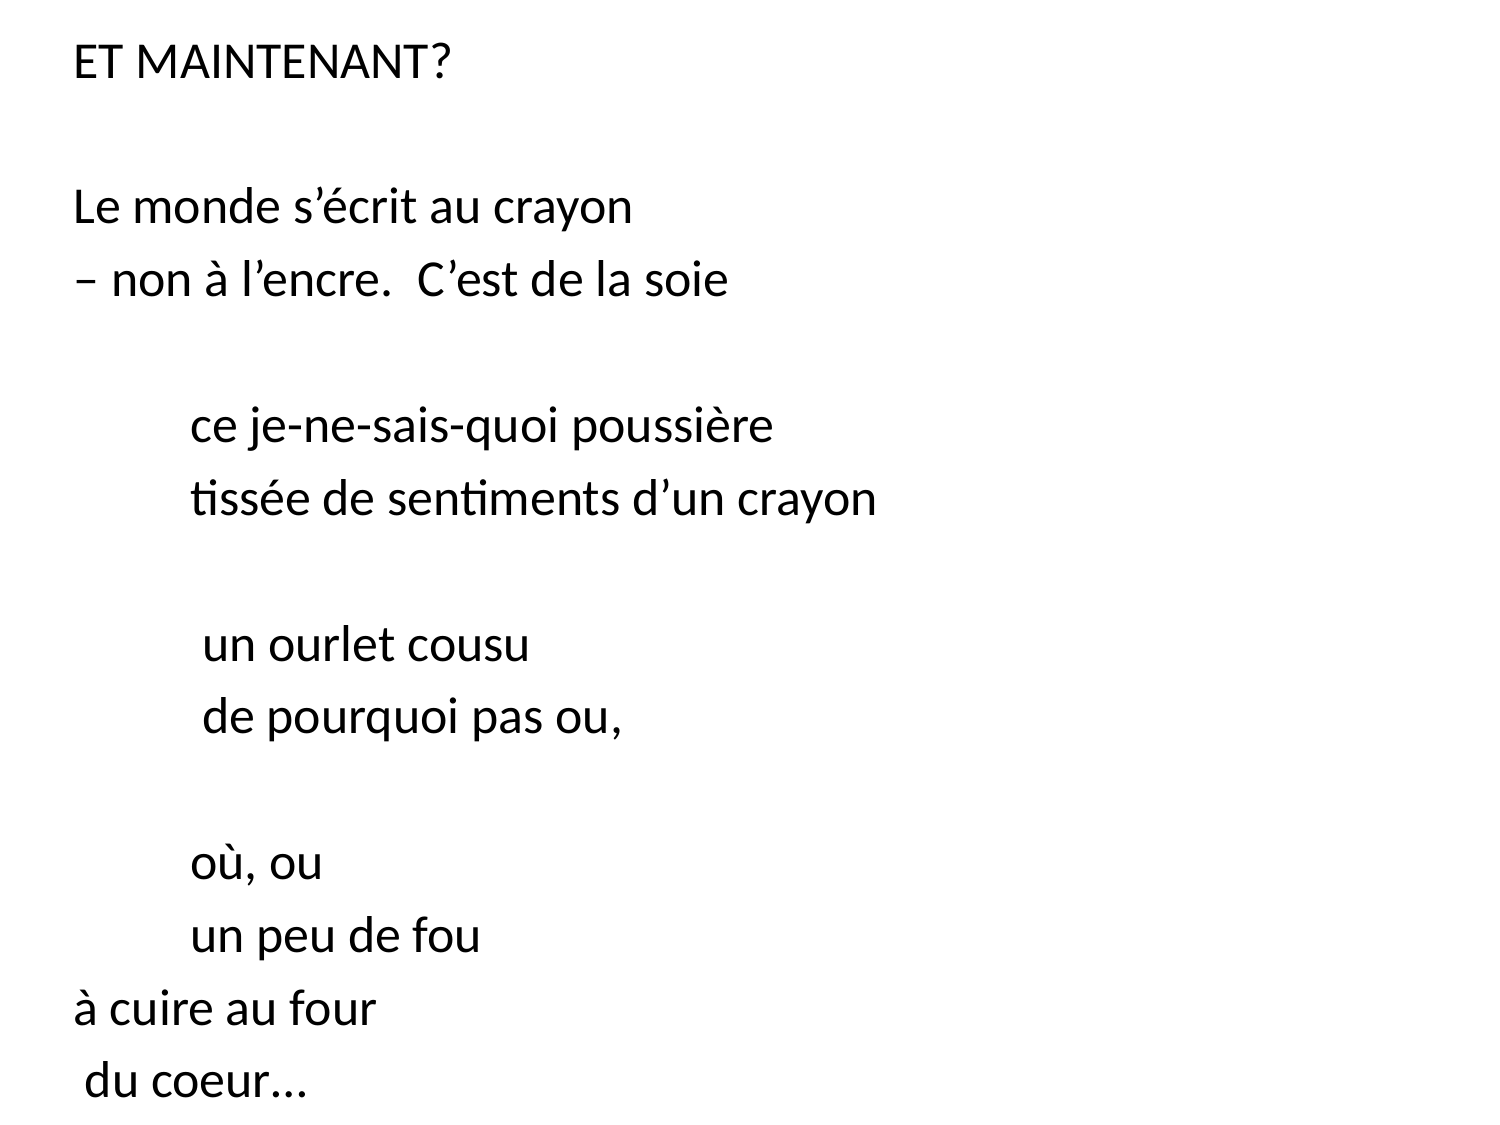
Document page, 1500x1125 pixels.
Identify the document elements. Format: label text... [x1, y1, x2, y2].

list ET MAINTENANT? Le monde s’écrit au crayon – non à l’encre. C’est de la soie ce je-ne-sais-quoi poussière tissée de sentiments d’un crayon un ourlet cousu de pourquoi pas ou, où, ou un peu de fou à cuire au four du coeur… [58, 18, 1442, 1125]
